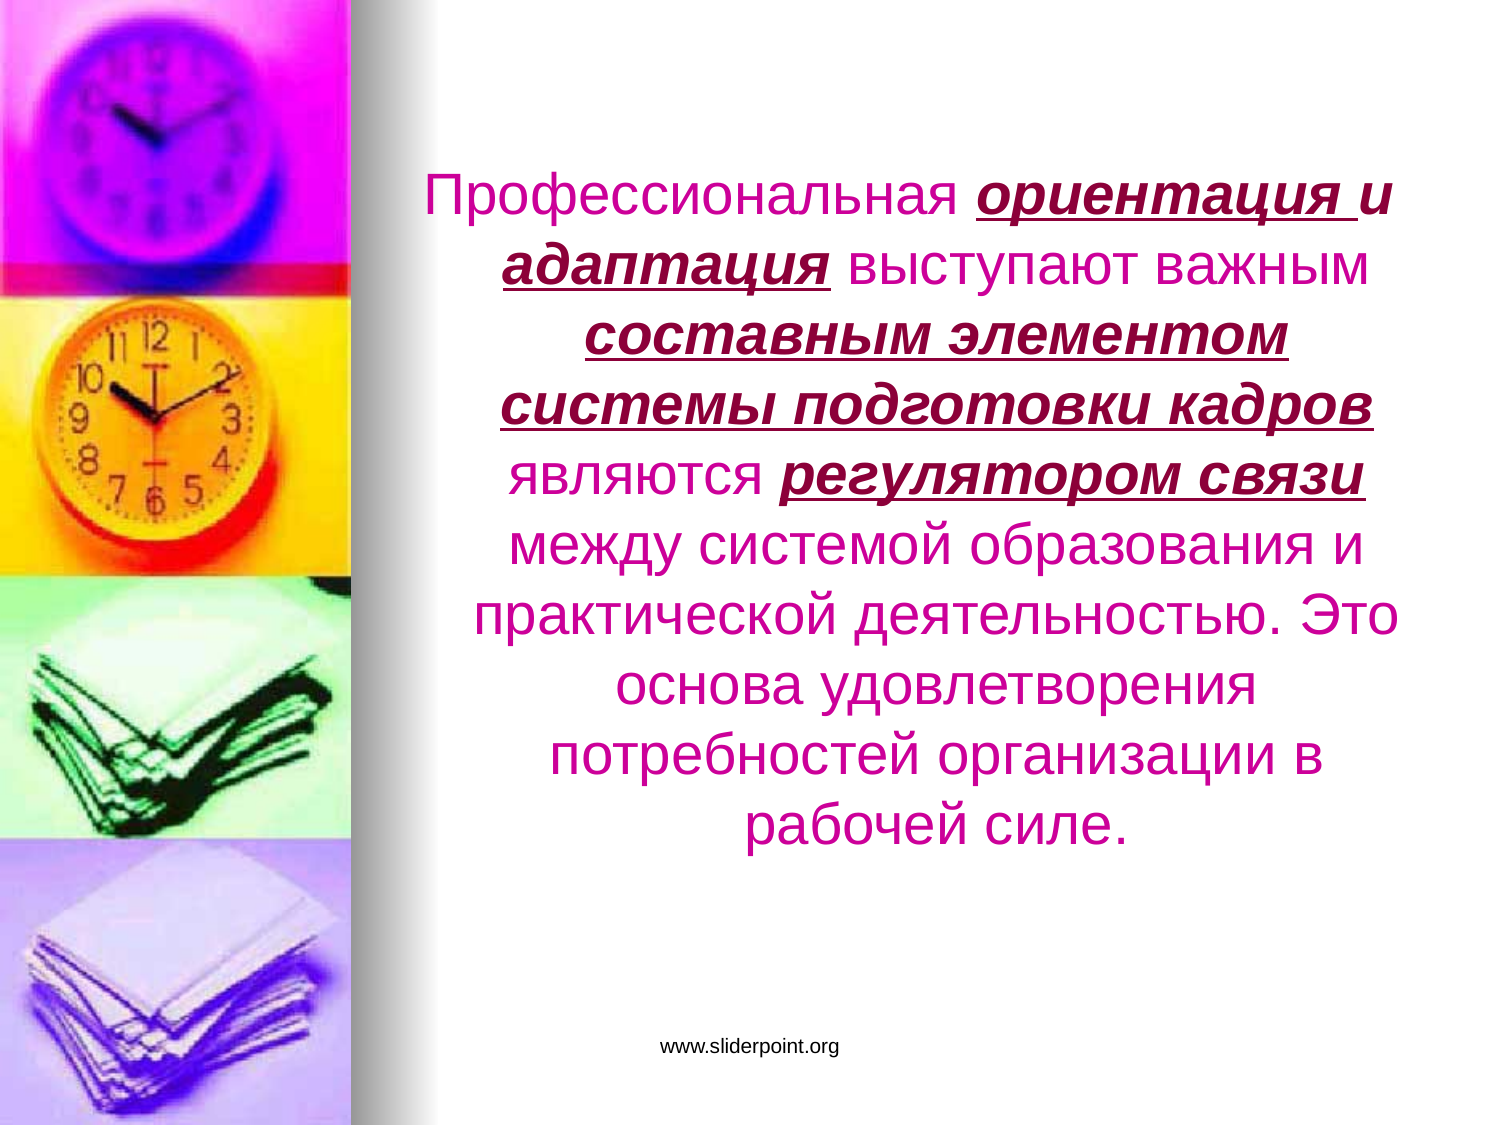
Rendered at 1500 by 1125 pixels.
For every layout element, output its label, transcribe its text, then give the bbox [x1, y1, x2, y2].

footer www.sliderpoint.org [512, 1024, 988, 1101]
picture [0, 0, 351, 1125]
list Профессиональная ориентация и адаптация выступают важным составным элементом системы подготовки кадров являются регулятором связи между системой образования и практической деятельностью. Это основа удовлетворения потребностей организации в рабочей силе. [383, 148, 1435, 965]
